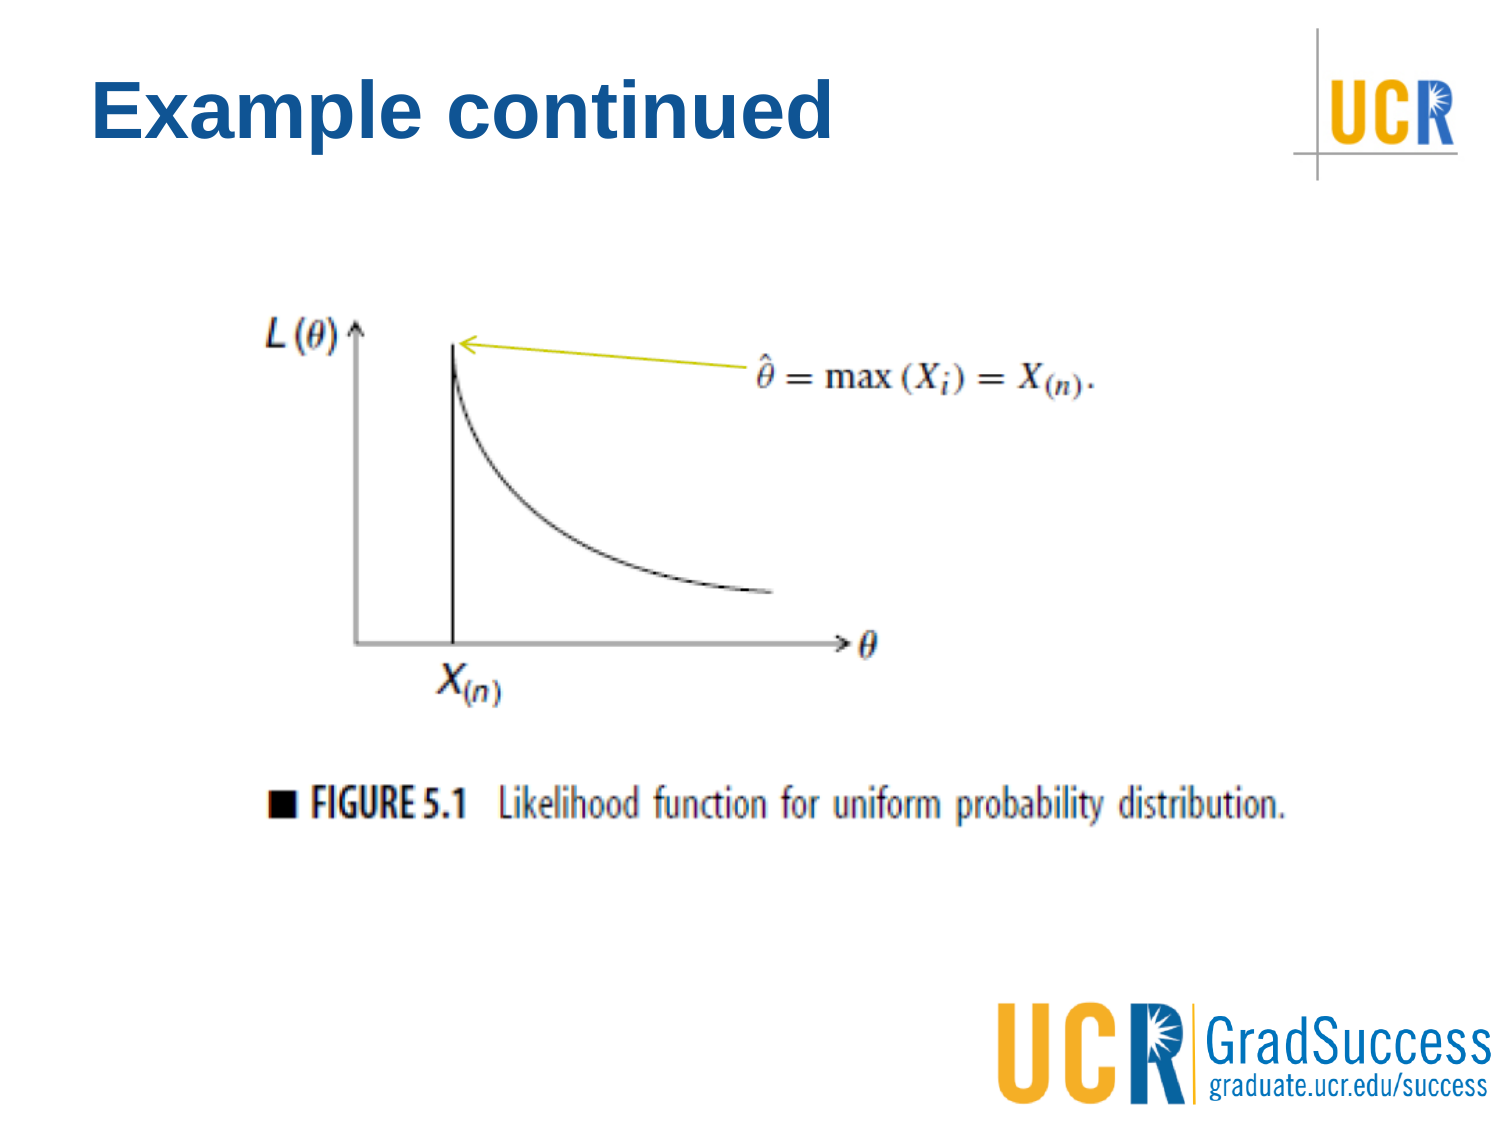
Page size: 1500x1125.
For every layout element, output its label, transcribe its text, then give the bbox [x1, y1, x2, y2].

picture [237, 287, 1326, 854]
picture [1282, 0, 1500, 196]
title Example continued [75, 37, 1300, 163]
